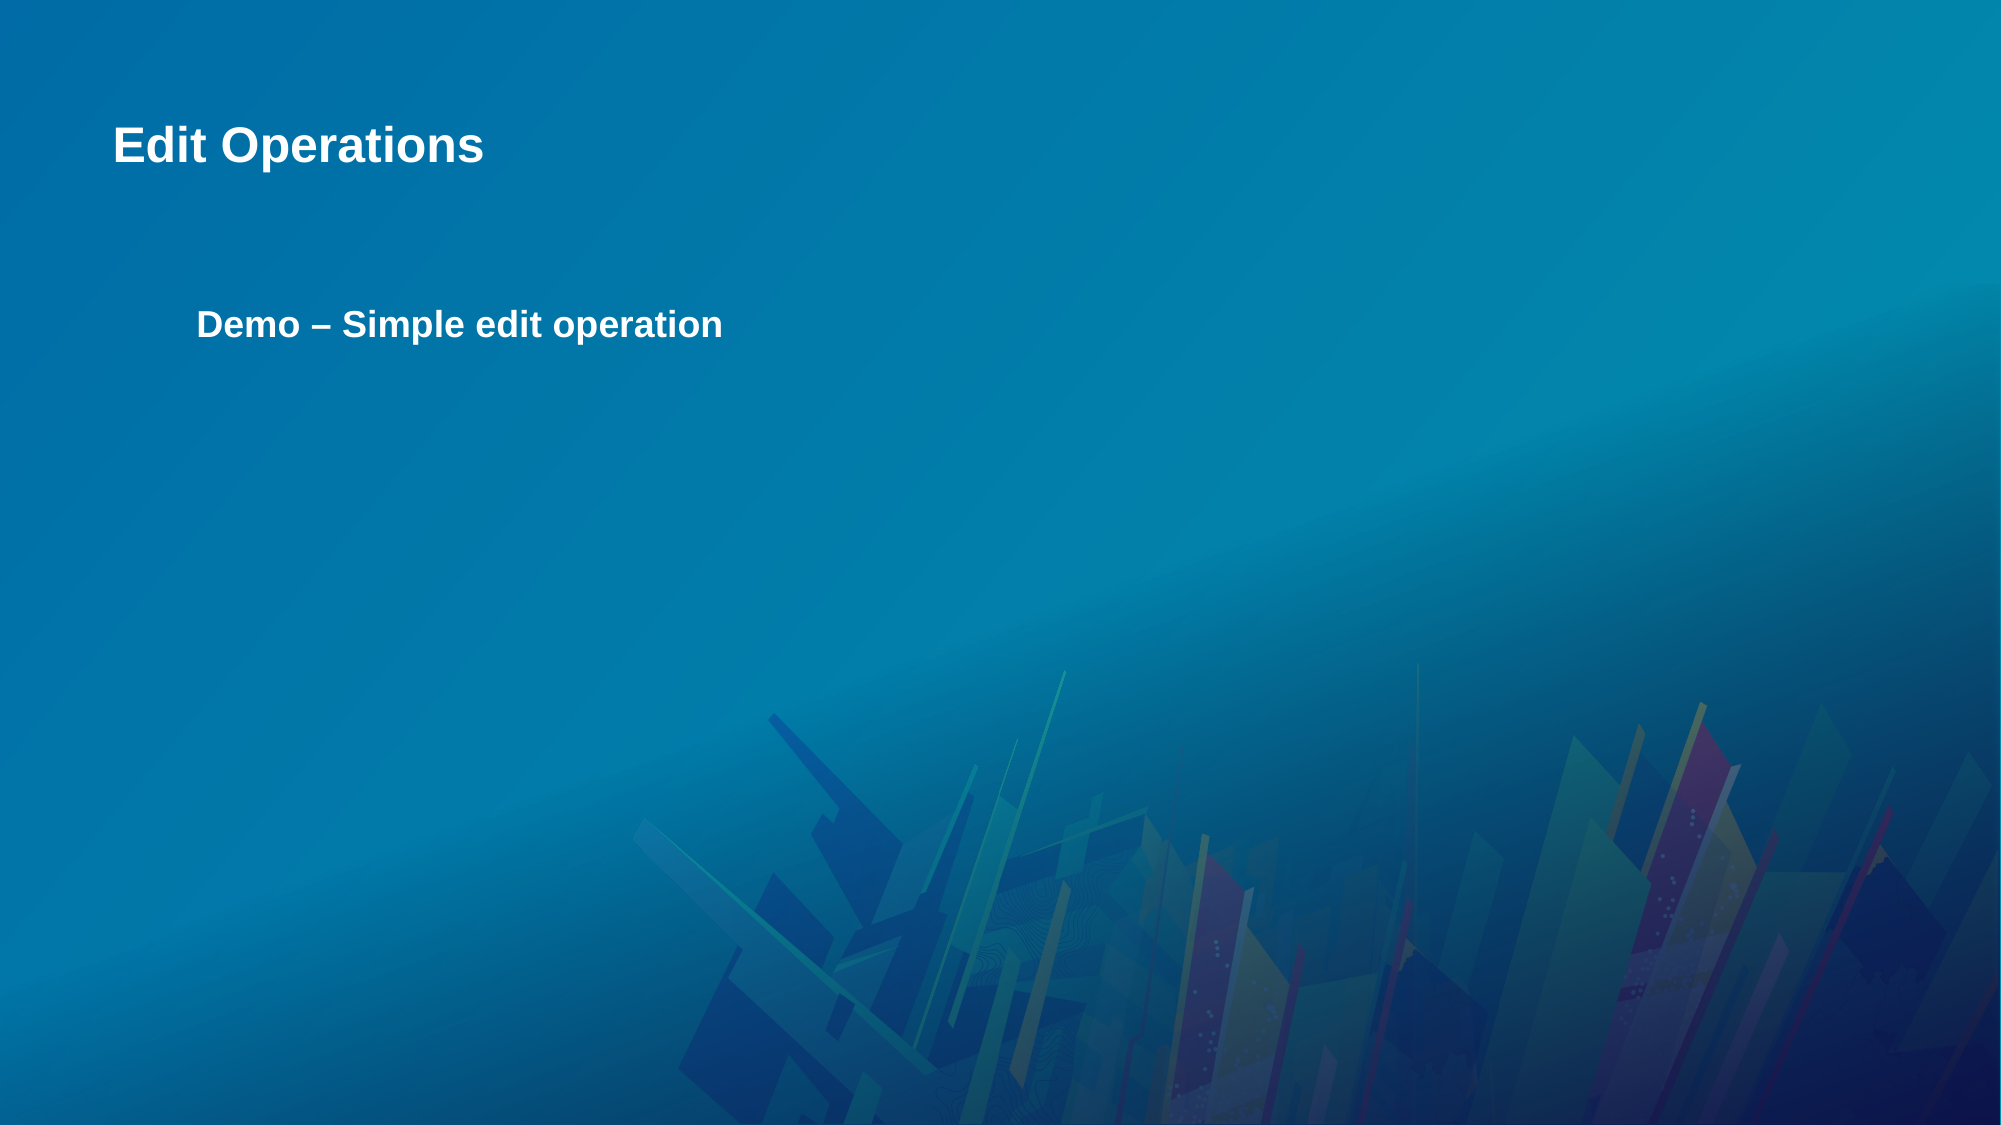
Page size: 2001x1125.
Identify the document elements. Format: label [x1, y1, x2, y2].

text_box [0, 0, 2000, 1125]
